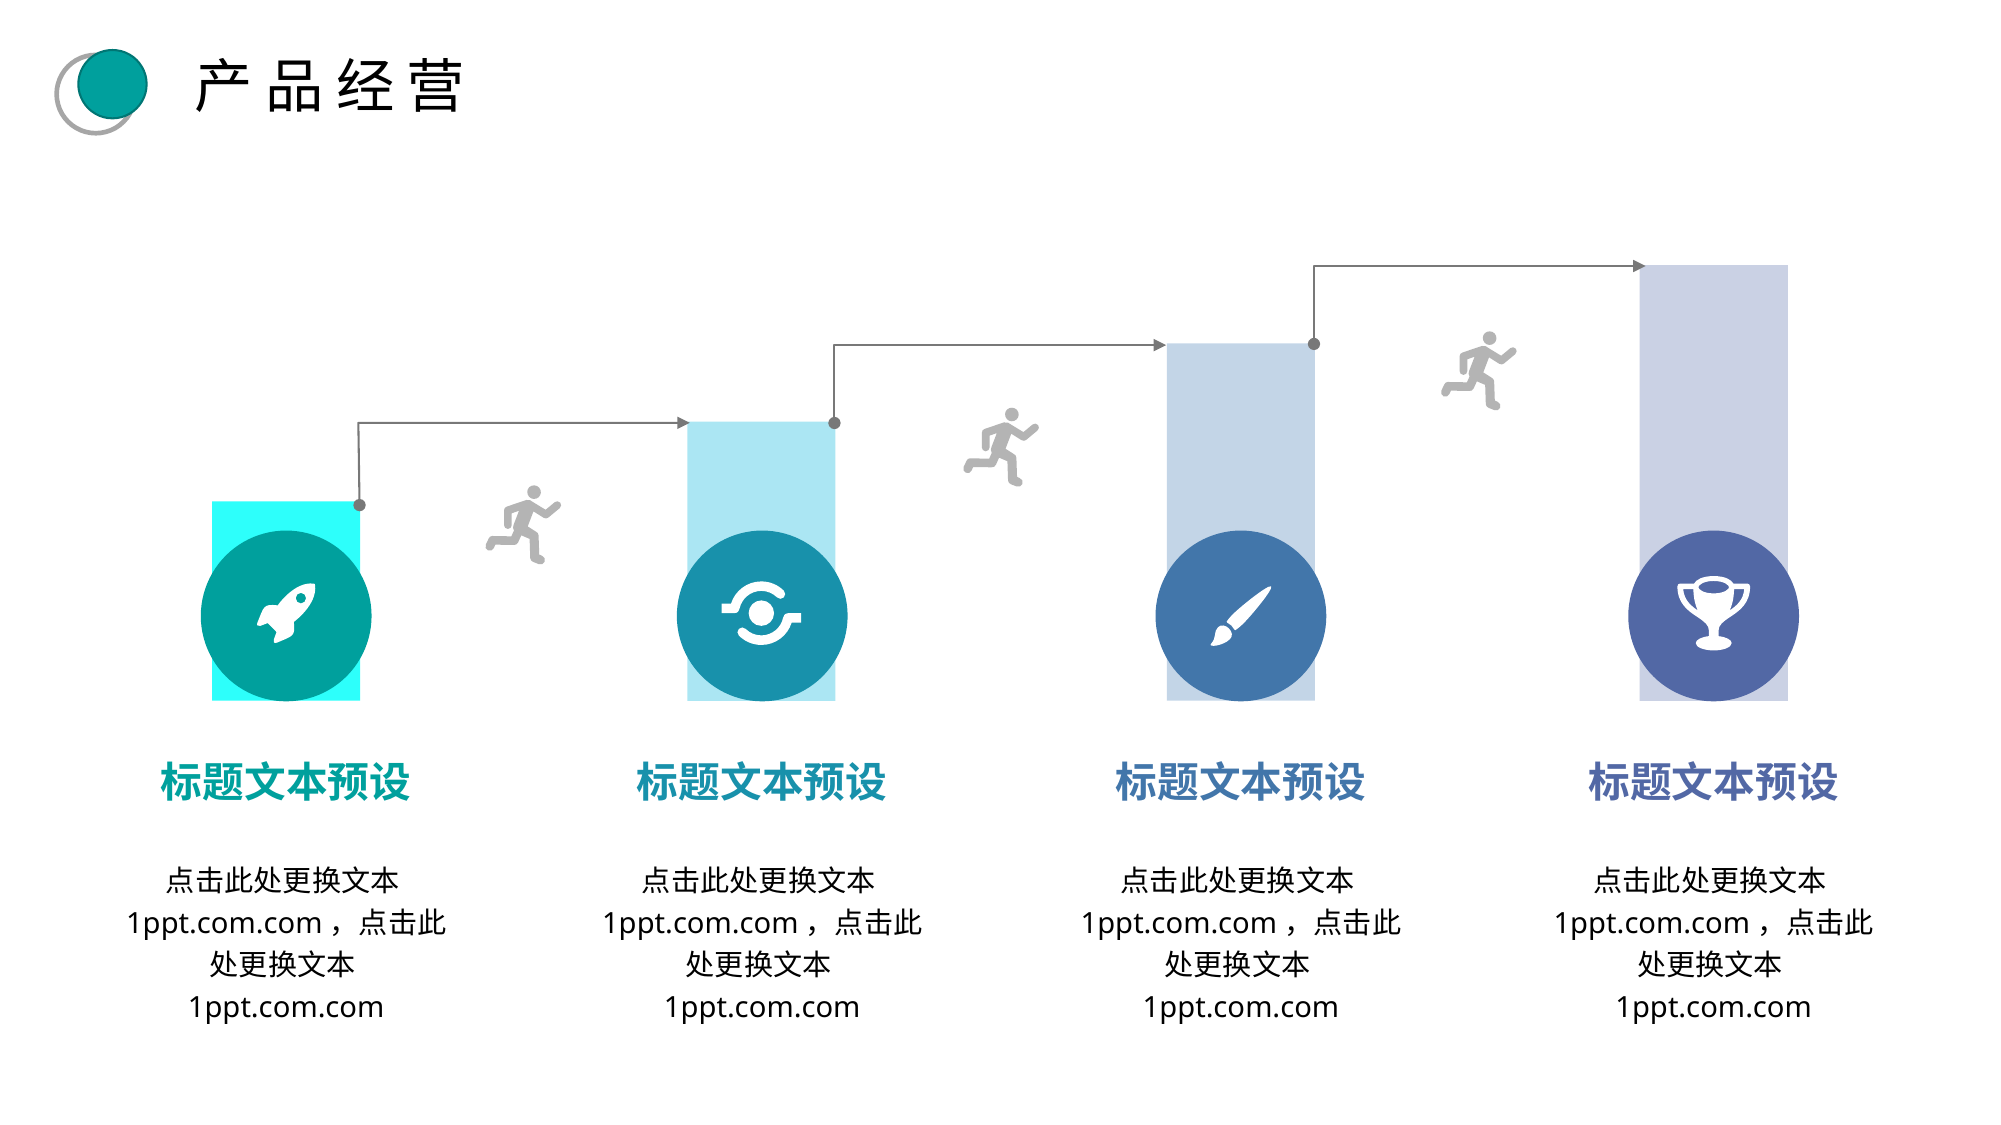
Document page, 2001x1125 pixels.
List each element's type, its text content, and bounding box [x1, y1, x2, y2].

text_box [56, 49, 147, 134]
text_box 产品经营 [179, 41, 604, 126]
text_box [107, 265, 1893, 980]
